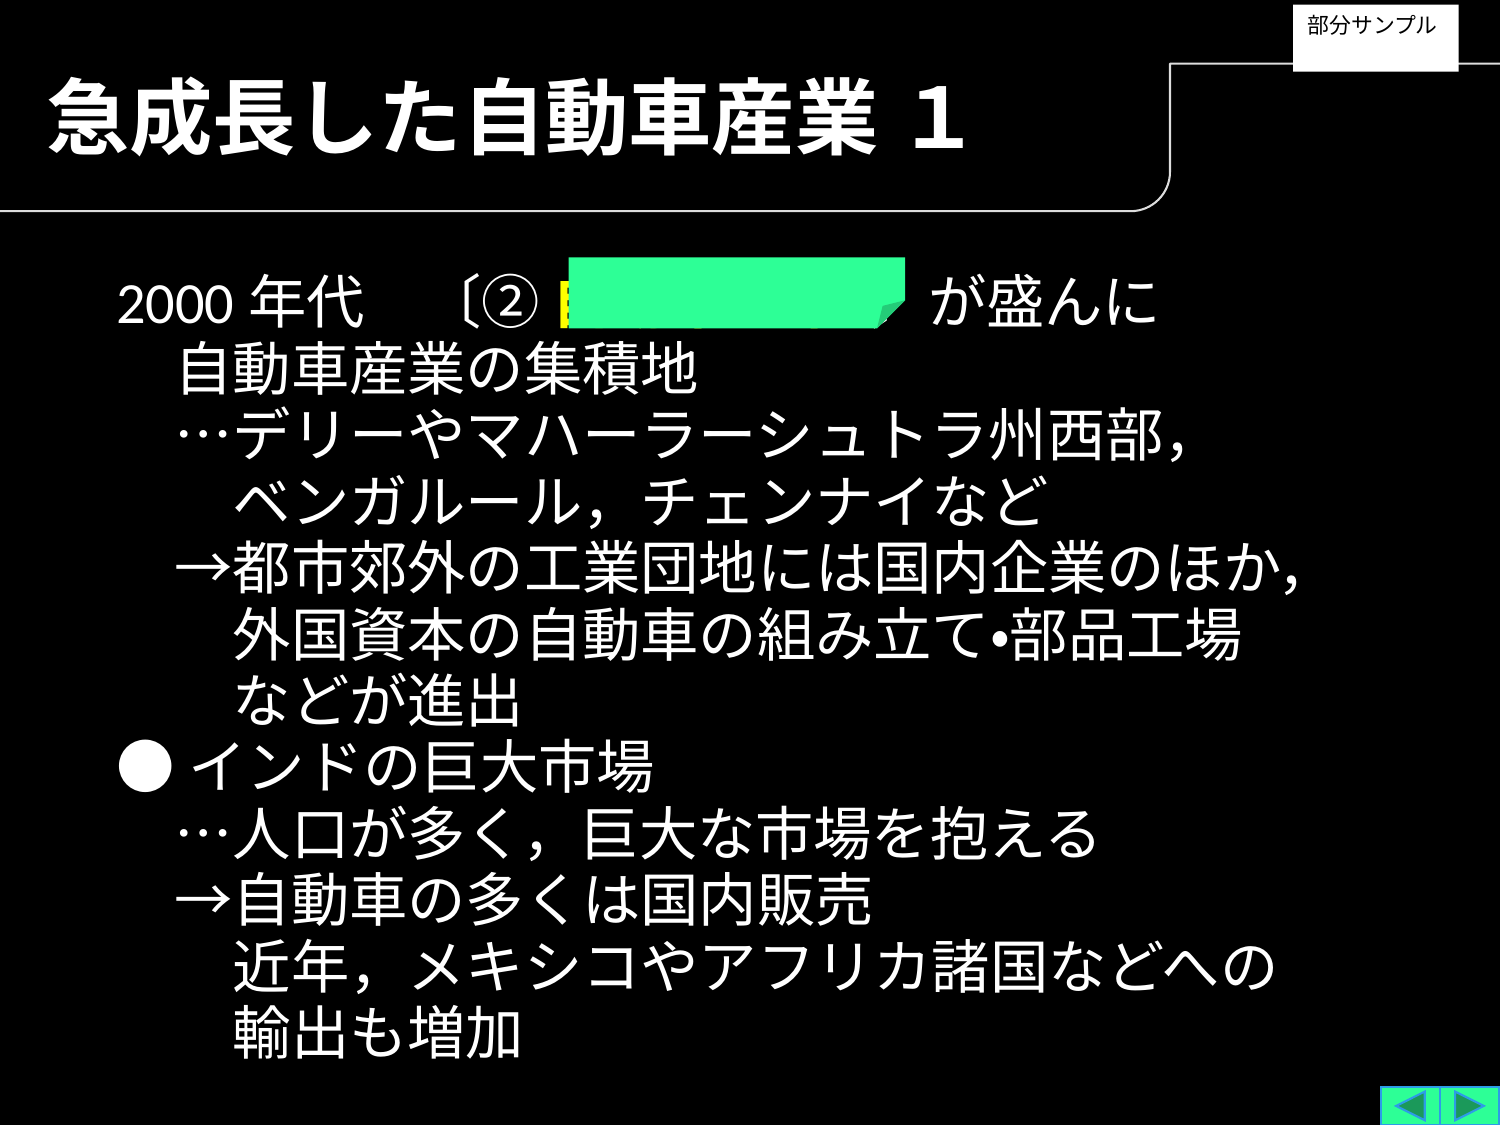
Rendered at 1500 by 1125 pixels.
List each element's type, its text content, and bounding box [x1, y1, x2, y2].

text_box 急成長した自動車産業 １ [31, 43, 1164, 173]
text_box [567, 256, 909, 330]
list 2000年代 〔② 自動車産業 〕が盛んに 自動車産業の集積地 …デリーやマハーラーシュトラ州西部， ベンガルール，チェンナイなど →都市郊外の工業団地には国内企業のほか， 外国資本の自動車の組み立て・部品工場 などが進出 ●インドの巨大市場 …人口が多く，巨大な市場を抱える →自動車の多くは国内販売 近年，メキシコやアフリカ諸国などへの 輸出も増加 [116, 270, 1459, 1087]
text_box 部分サンプル [1293, 4, 1459, 72]
